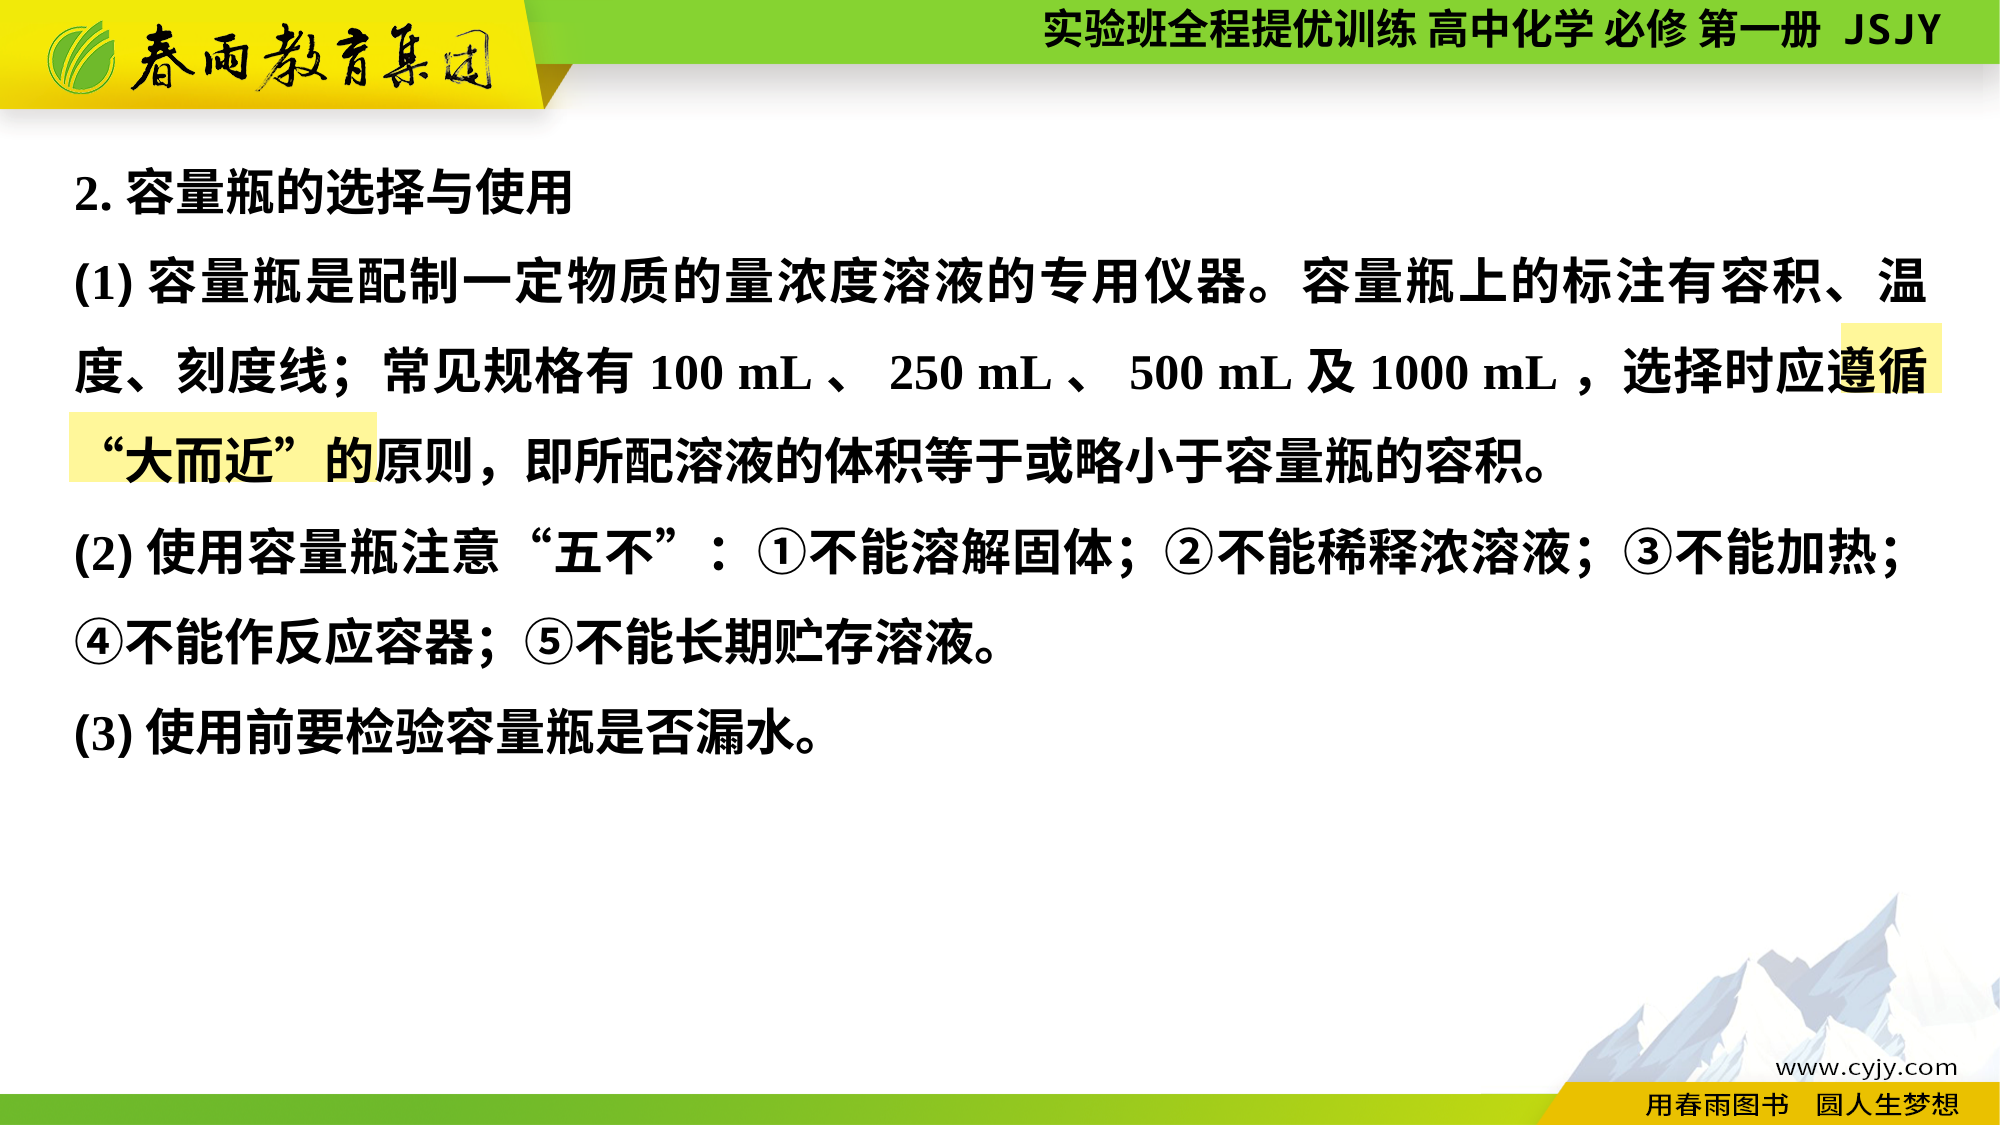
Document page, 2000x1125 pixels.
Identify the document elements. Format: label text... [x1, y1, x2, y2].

picture [0, 0, 2000, 1125]
list 2.容量瓶的选择与使用 (1)容量瓶是配制一定物质的量浓度溶液的专用仪器。容量瓶上的标注有容积、温度、刻度线；常见规格有100 mL、250 mL、500 mL及1000 mL，选择时应遵循“大而近”的原则，即所配溶液的体积等于或略小于容量瓶的容积。 (2)使用容量瓶注意“五不”：①不能溶解固体；②不能稀释浓溶液；③不能加热；④不能作反应容器；⑤不能长期贮存溶液。 (3)使用前要检验容量瓶是否漏水。 [59, 122, 1944, 774]
